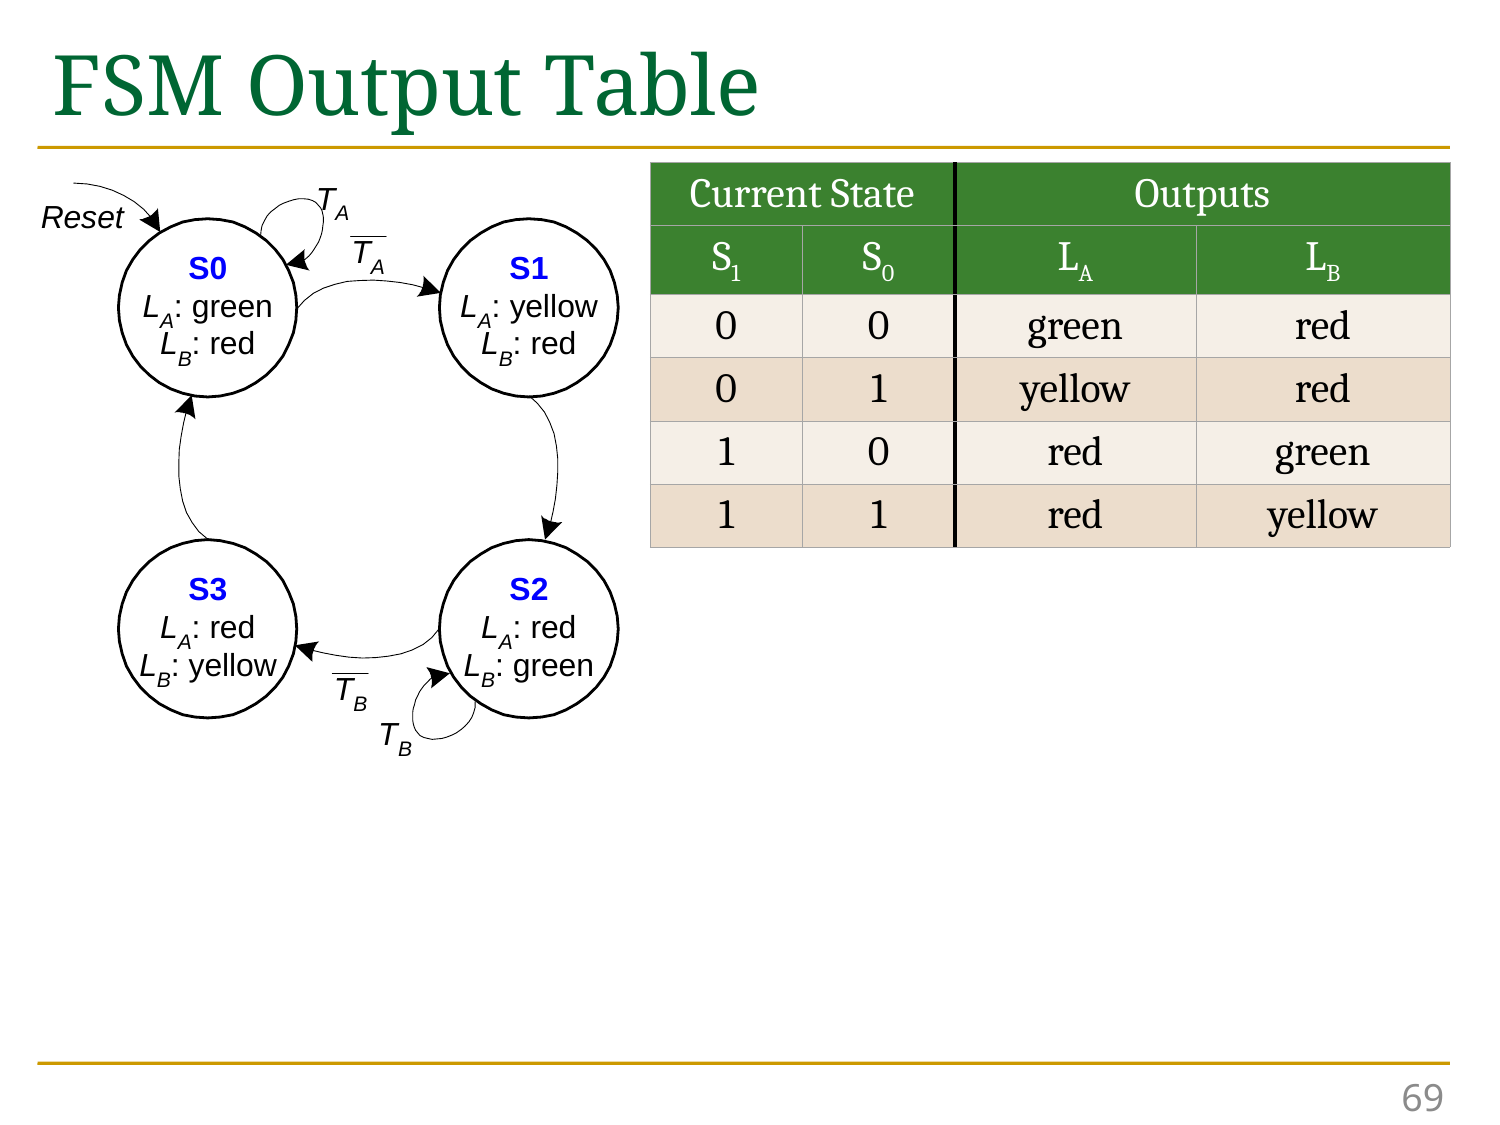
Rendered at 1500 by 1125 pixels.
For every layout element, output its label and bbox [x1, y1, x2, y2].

table_cell [651, 295, 802, 357]
table_cell [1197, 226, 1450, 294]
table_cell [803, 226, 953, 294]
table_header [651, 163, 953, 225]
table_cell [803, 422, 953, 484]
table_cell [1197, 358, 1450, 421]
table_cell [803, 485, 953, 547]
table_cell [803, 358, 953, 421]
slide_number [1121, 1066, 1460, 1125]
table_cell [1197, 295, 1450, 357]
table_header [957, 163, 1450, 225]
table_cell [957, 485, 1196, 547]
table_cell [803, 295, 953, 357]
title [37, 24, 1450, 200]
table_cell [957, 295, 1196, 357]
table_cell [1197, 485, 1450, 547]
table_cell [651, 226, 802, 294]
table_cell [1197, 422, 1450, 484]
table_cell [957, 422, 1196, 484]
table_cell [651, 358, 802, 421]
table_cell [957, 358, 1196, 421]
text_box [15, 153, 640, 776]
table_cell [651, 485, 802, 547]
table_cell [651, 422, 802, 484]
table_cell [957, 226, 1196, 294]
